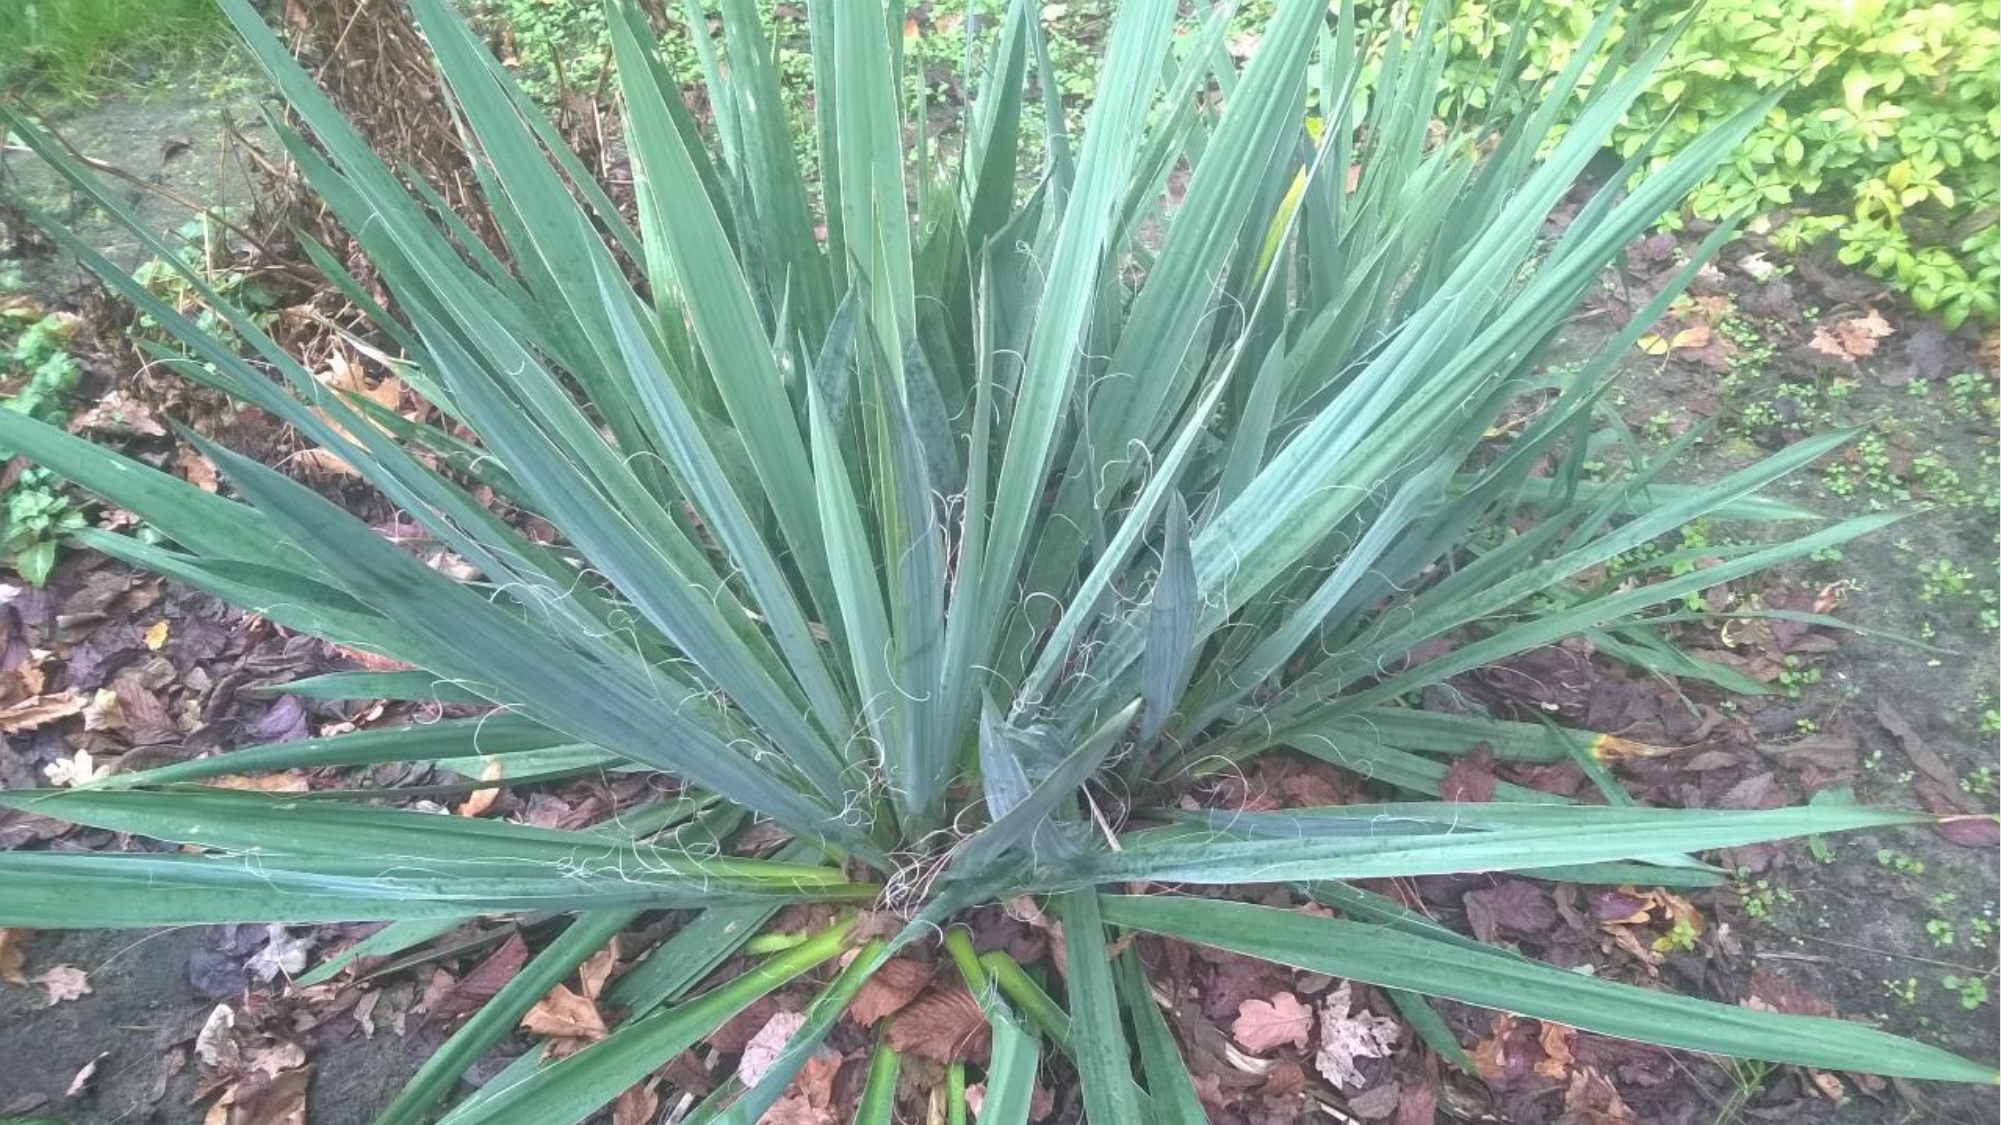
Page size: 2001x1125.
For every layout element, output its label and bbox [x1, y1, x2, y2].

list [0, 0, 2000, 1125]
